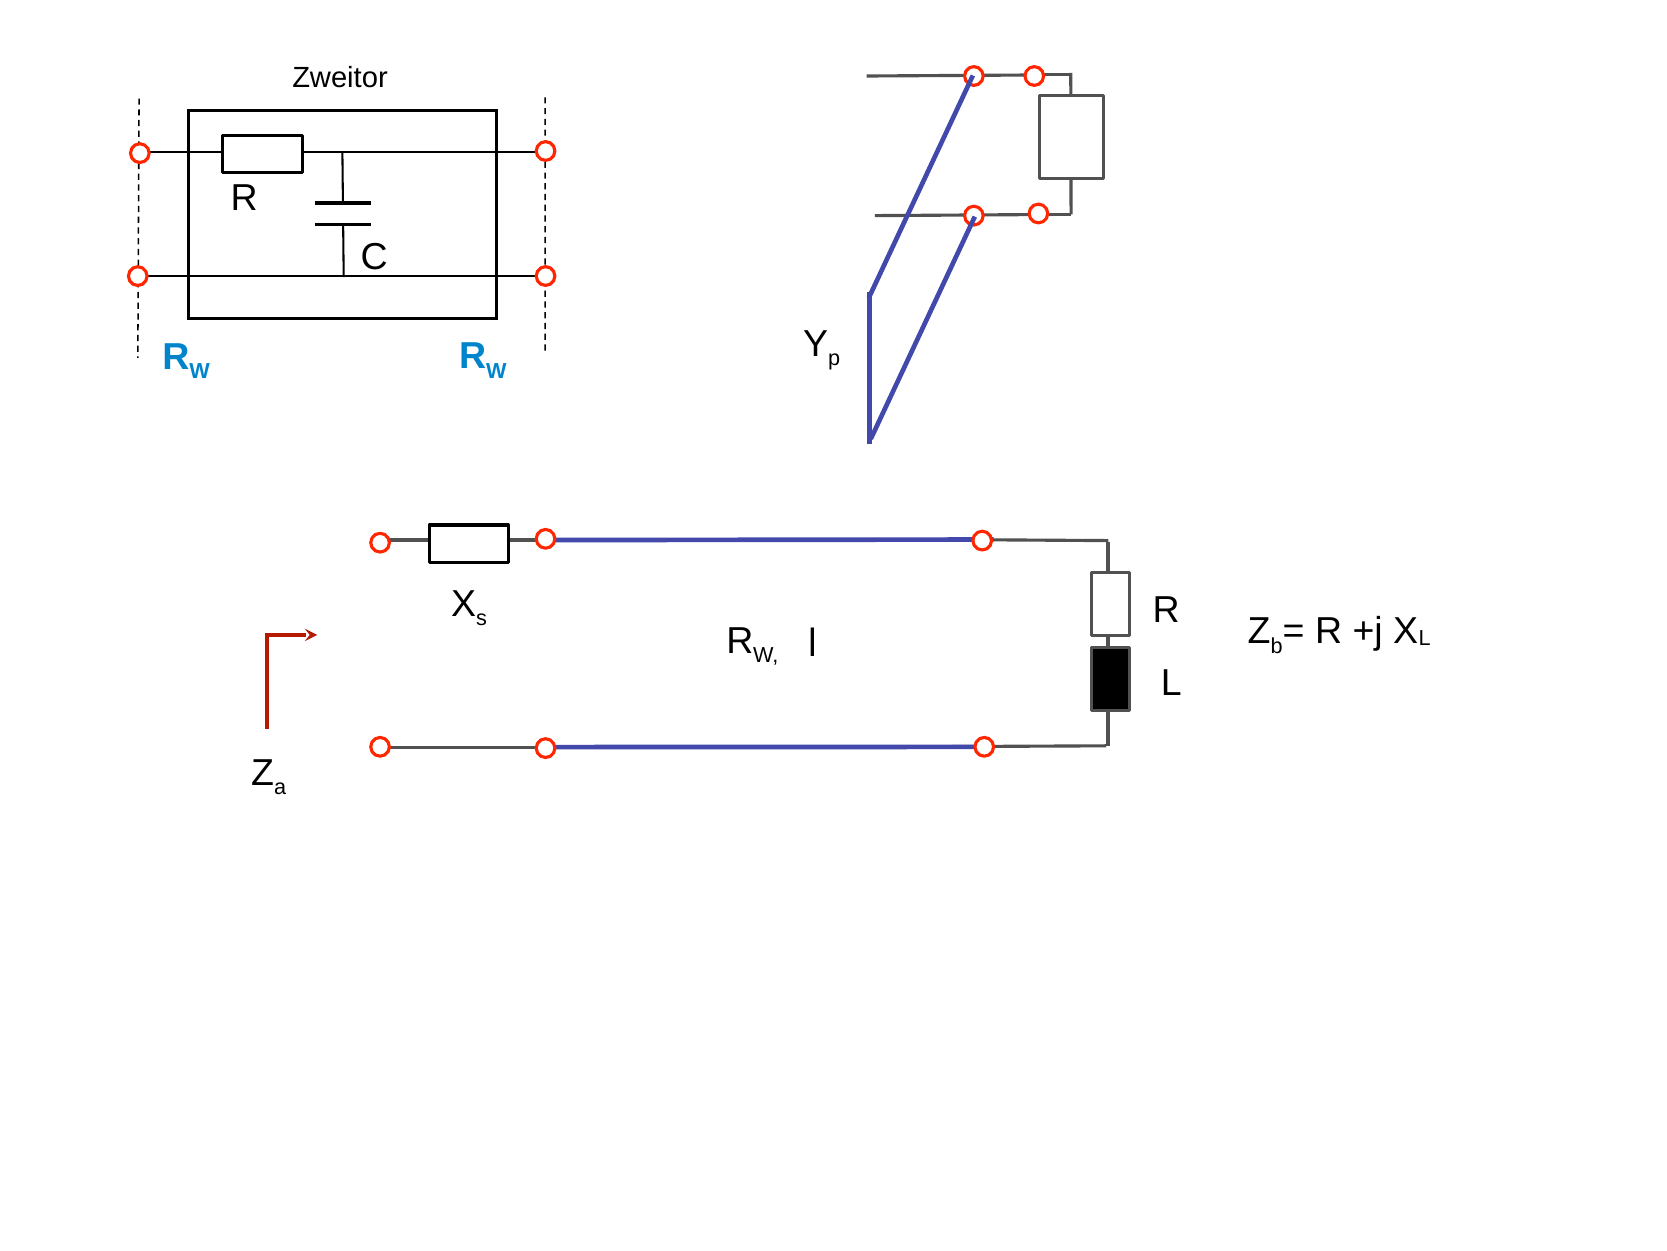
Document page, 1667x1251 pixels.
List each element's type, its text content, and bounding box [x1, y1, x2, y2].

text_box [536, 529, 555, 549]
text_box l [792, 610, 833, 672]
text_box RW, [711, 607, 800, 676]
text_box [370, 533, 390, 553]
text_box R [1137, 577, 1190, 639]
text_box [974, 737, 994, 757]
text_box [972, 531, 992, 550]
text_box [429, 525, 509, 563]
text_box [1024, 66, 1044, 86]
text_box [1039, 95, 1104, 179]
text_box [1091, 647, 1130, 711]
text_box [1130, 606, 1137, 628]
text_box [128, 51, 556, 391]
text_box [868, 75, 976, 444]
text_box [264, 633, 318, 730]
text_box Yp [788, 310, 856, 379]
text_box [1091, 572, 1130, 636]
text_box Xs [438, 572, 500, 636]
text_box L [1145, 649, 1198, 712]
text_box Za [236, 739, 302, 808]
text_box [370, 737, 390, 757]
text_box [536, 738, 555, 758]
text_box Zb= R +j XL [1232, 597, 1446, 666]
text_box [1029, 204, 1048, 223]
text_box [969, 66, 984, 77]
